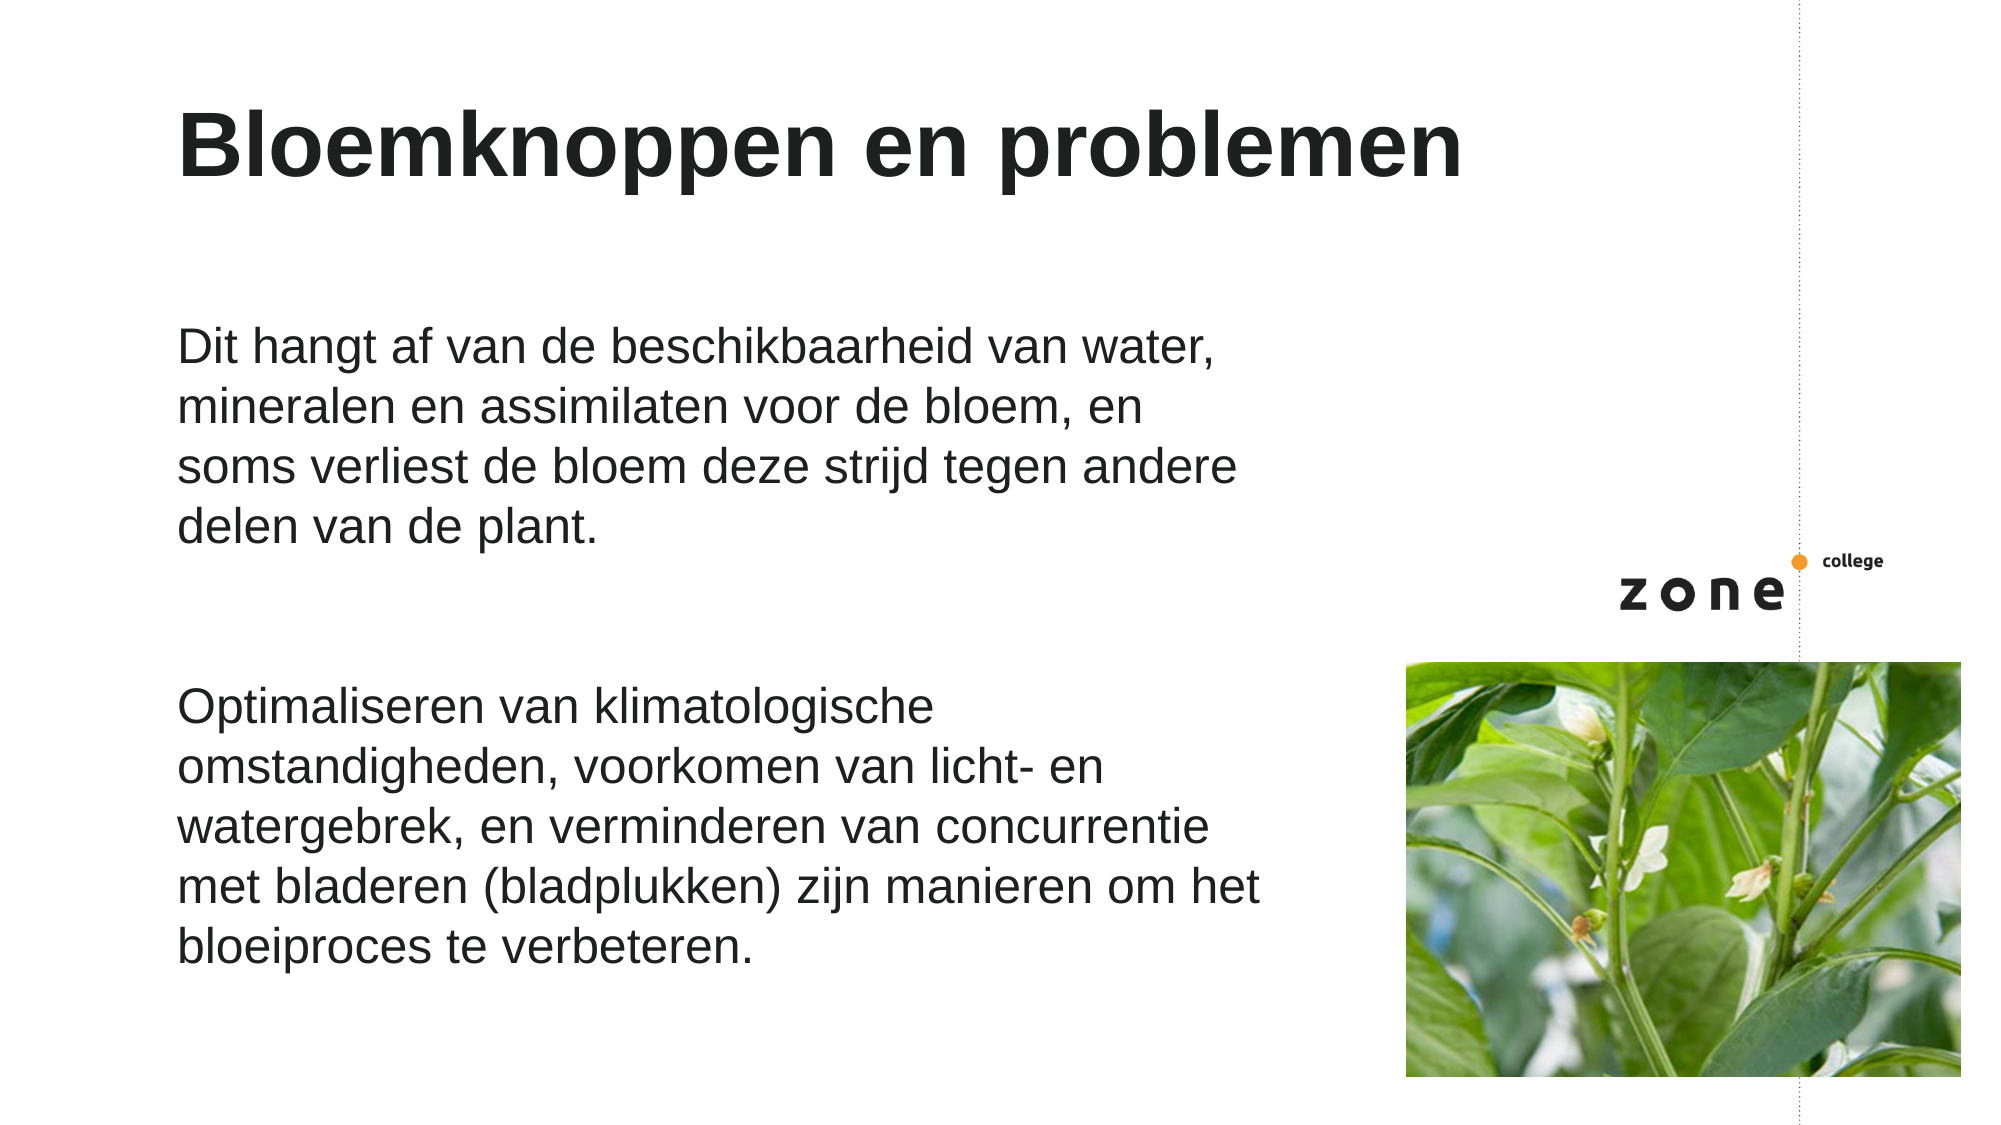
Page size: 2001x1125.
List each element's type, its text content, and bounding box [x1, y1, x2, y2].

list Dit hangt af van de beschikbaarheid van water, mineralen en assimilaten voor de bloem, en soms verliest de bloem deze strijd tegen andere delen van de plant. Optimaliseren van klimatologische omstandigheden, voorkomen van licht- en watergebrek, en verminderen van concurrentie met bladeren (bladplukken) zijn manieren om het bloeiproces te verbeteren. [177, 313, 1269, 1091]
picture [1406, 0, 2001, 1125]
title Bloemknoppen en problemen [177, 97, 1471, 261]
